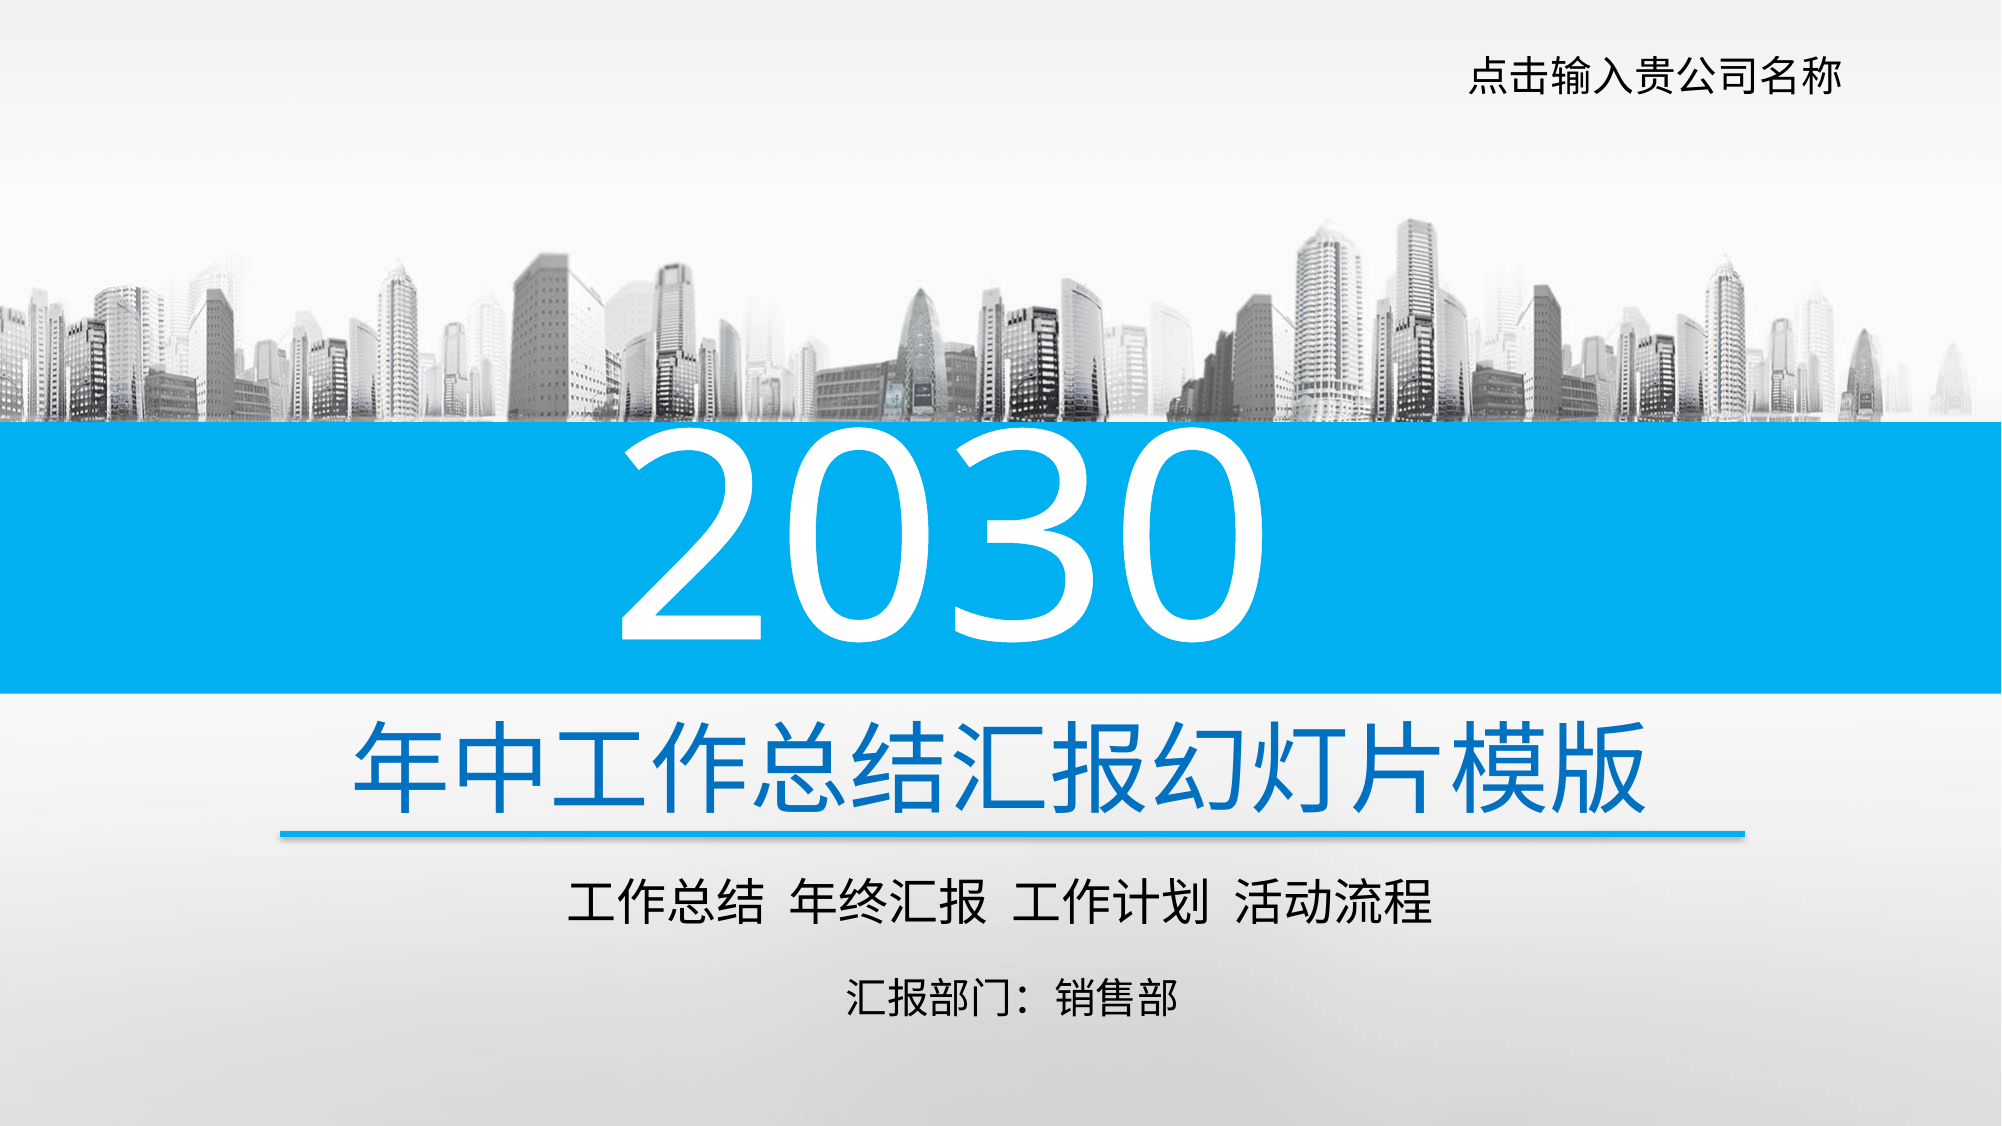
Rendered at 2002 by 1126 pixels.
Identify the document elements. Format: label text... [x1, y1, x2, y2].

text_box 汇报部门：销售部 [666, 964, 1359, 1029]
text_box 点击输入贵公司名称 [1308, 42, 2001, 108]
text_box 2030 [357, 339, 1528, 705]
text_box 工作总结 年终汇报 工作计划 活动流程 [551, 863, 1449, 938]
text_box [1528, 420, 2001, 696]
text_box [0, 420, 357, 696]
picture [0, 0, 2002, 421]
picture [0, 694, 2002, 1126]
text_box 年中工作总结汇报幻灯片模版 [335, 697, 1665, 830]
